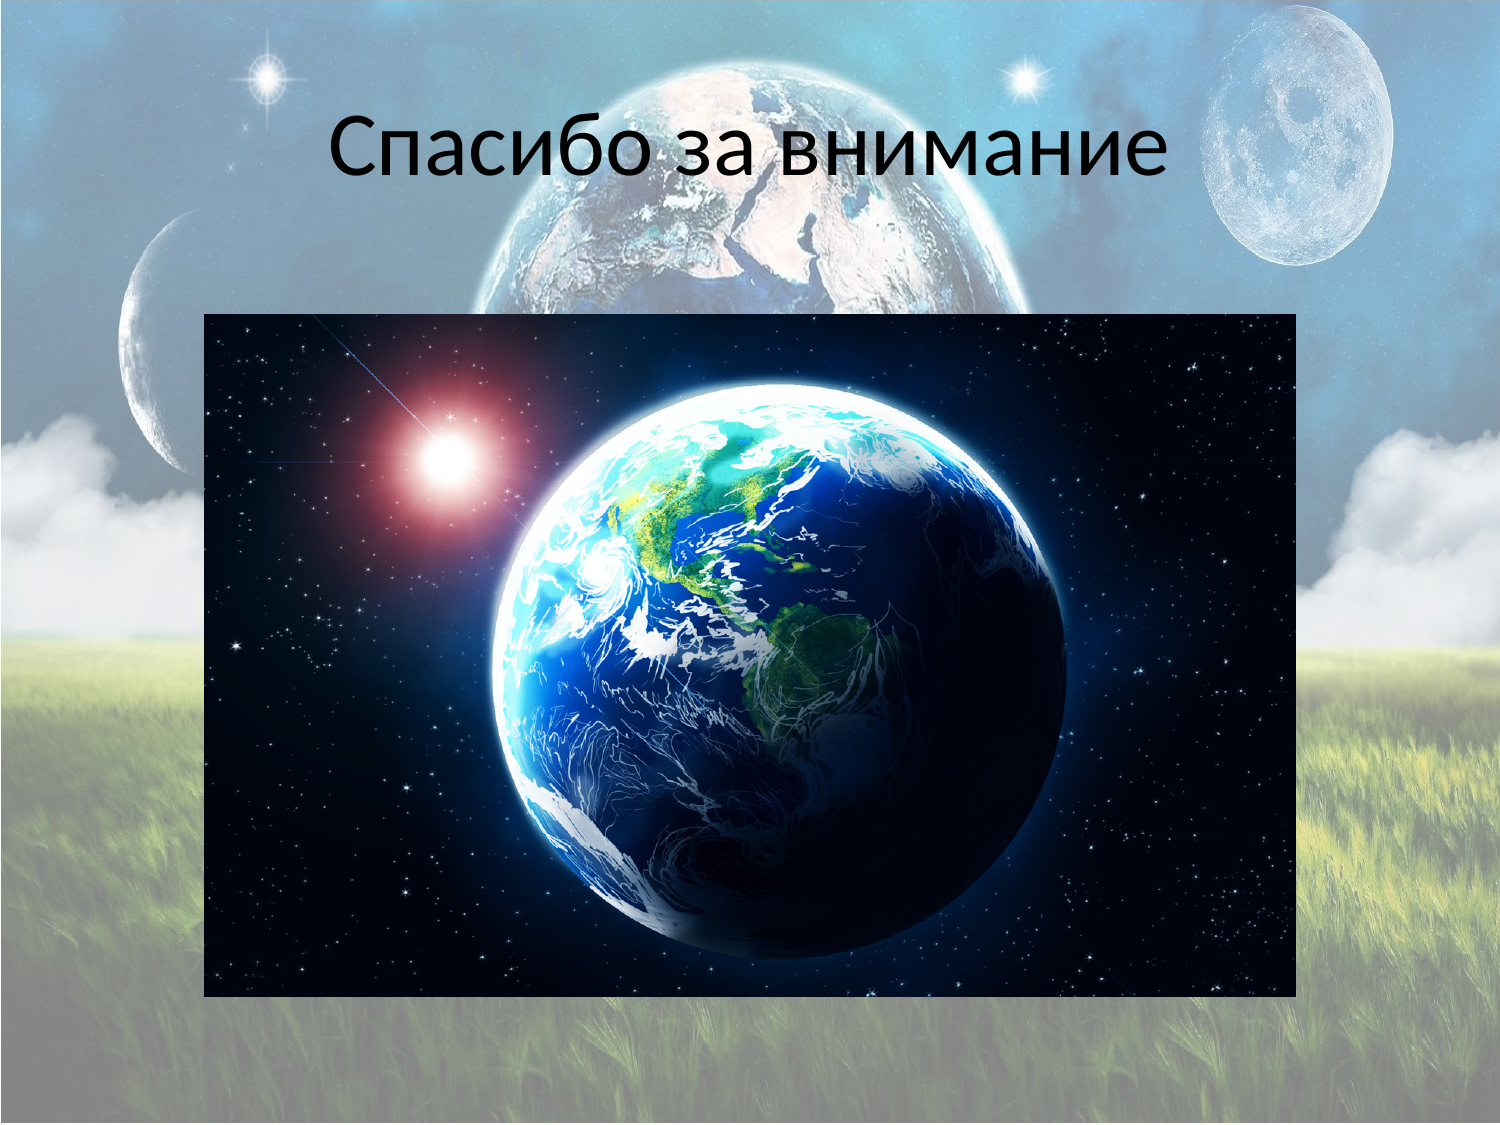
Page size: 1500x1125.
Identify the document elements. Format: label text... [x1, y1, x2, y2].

picture [204, 314, 1296, 997]
title Спасибо за внимание [75, 45, 1425, 233]
